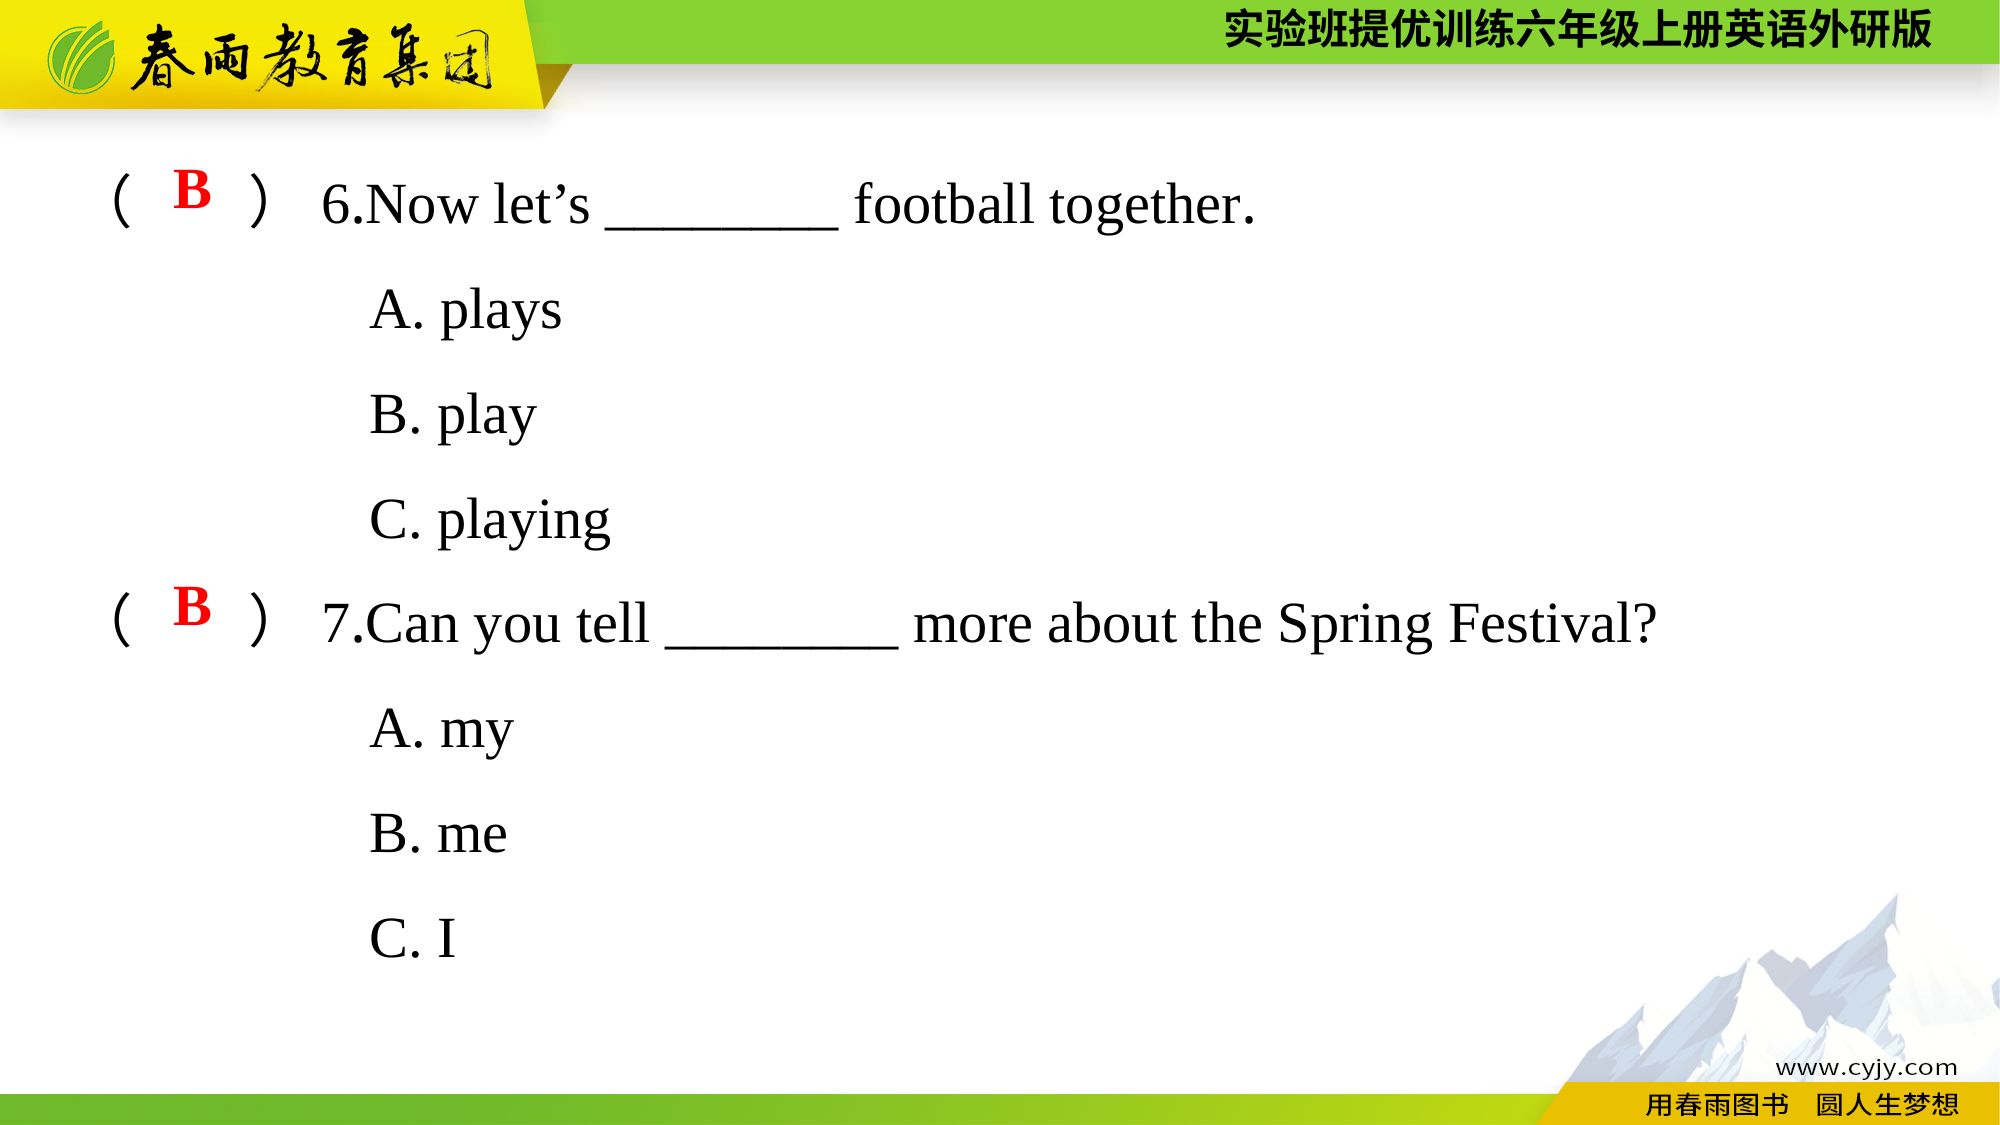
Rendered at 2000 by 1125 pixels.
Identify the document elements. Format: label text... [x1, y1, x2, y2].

text_box B [158, 559, 228, 645]
list （ ）6.Now let’s ________ football together. A. plays B. play C. playing （ ）7.Can you tell ________ more about the Spring Festival? A. my B. me C. I [59, 122, 1944, 973]
text_box B [158, 143, 228, 228]
picture [0, 0, 2000, 1125]
